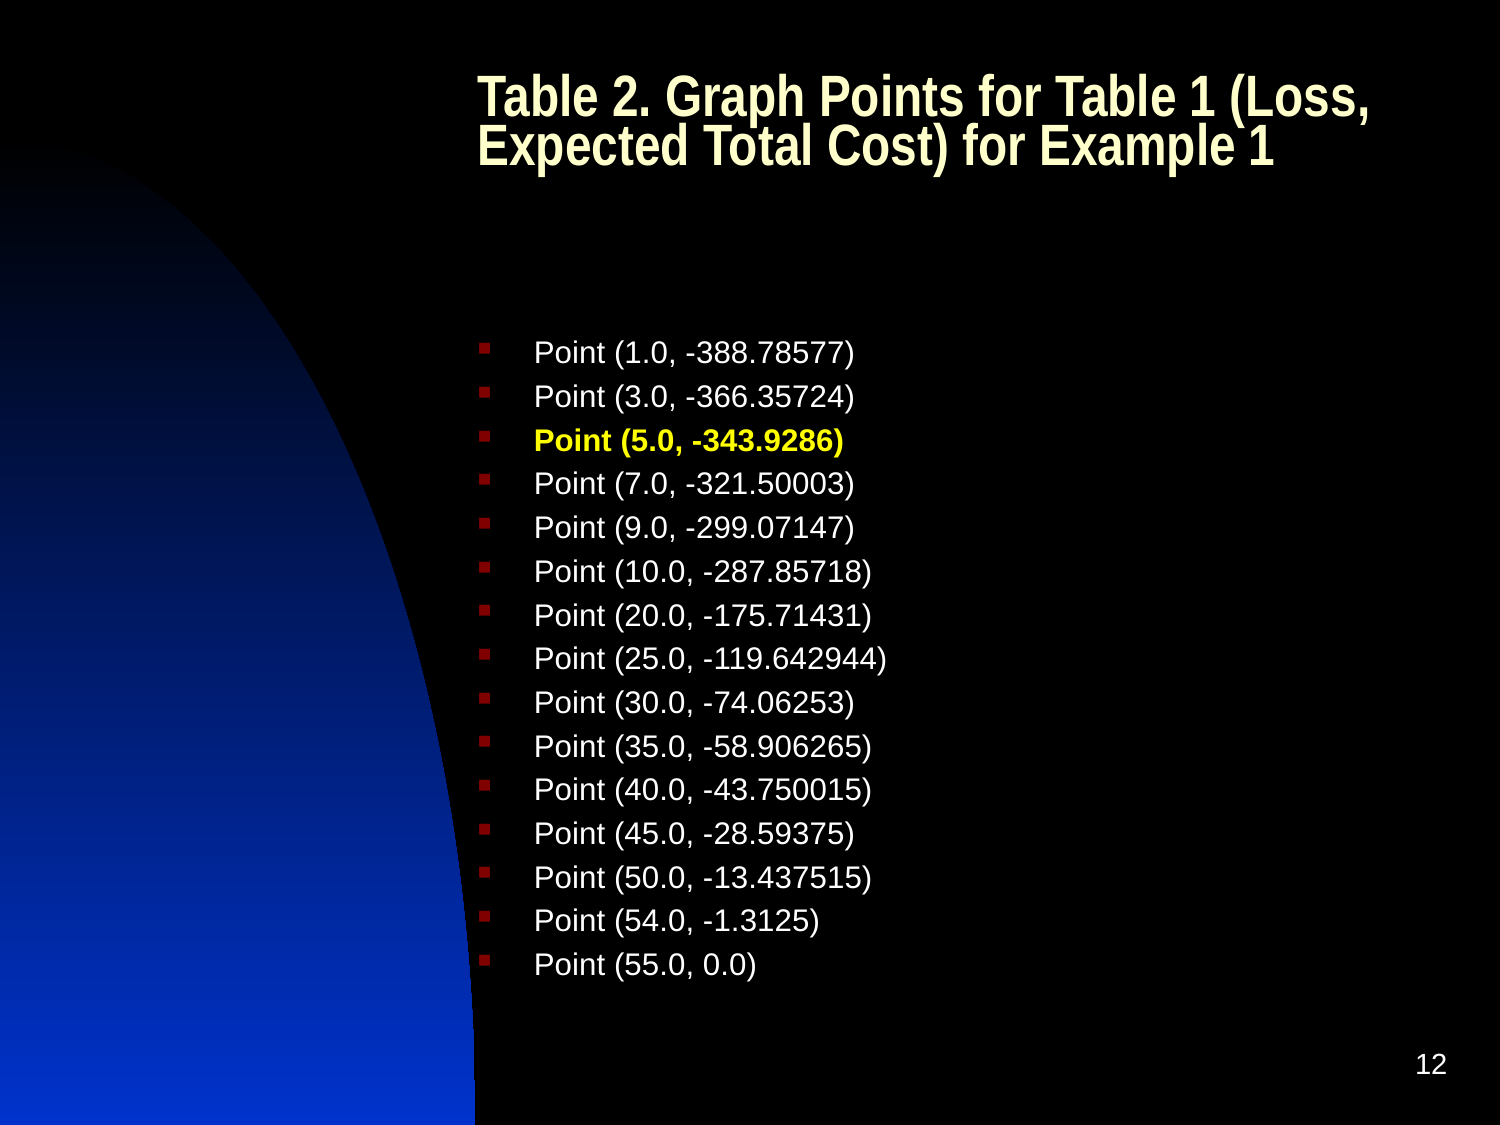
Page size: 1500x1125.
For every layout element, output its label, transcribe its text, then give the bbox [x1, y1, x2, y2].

title Table 2. Graph Points for Table 1 (Loss, Expected Total Cost) for Example 1 [462, 54, 1463, 220]
list Point (1.0, -388.78577) Point (3.0, -366.35724) Point (5.0, -343.9286) Point (7.0, -321.50003) Point (9.0, -299.07147) Point (10.0, -287.85718) Point (20.0, -175.71431) Point (25.0, -119.642944) Point (30.0, -74.06253) Point (35.0, -58.906265) Point (40.0, -43.750015) Point (45.0, -28.59375) Point (50.0, -13.437515) Point (54.0, -1.3125) Point (55.0, 0.0) [462, 324, 1463, 1000]
slide_number 12 [1149, 1025, 1463, 1100]
